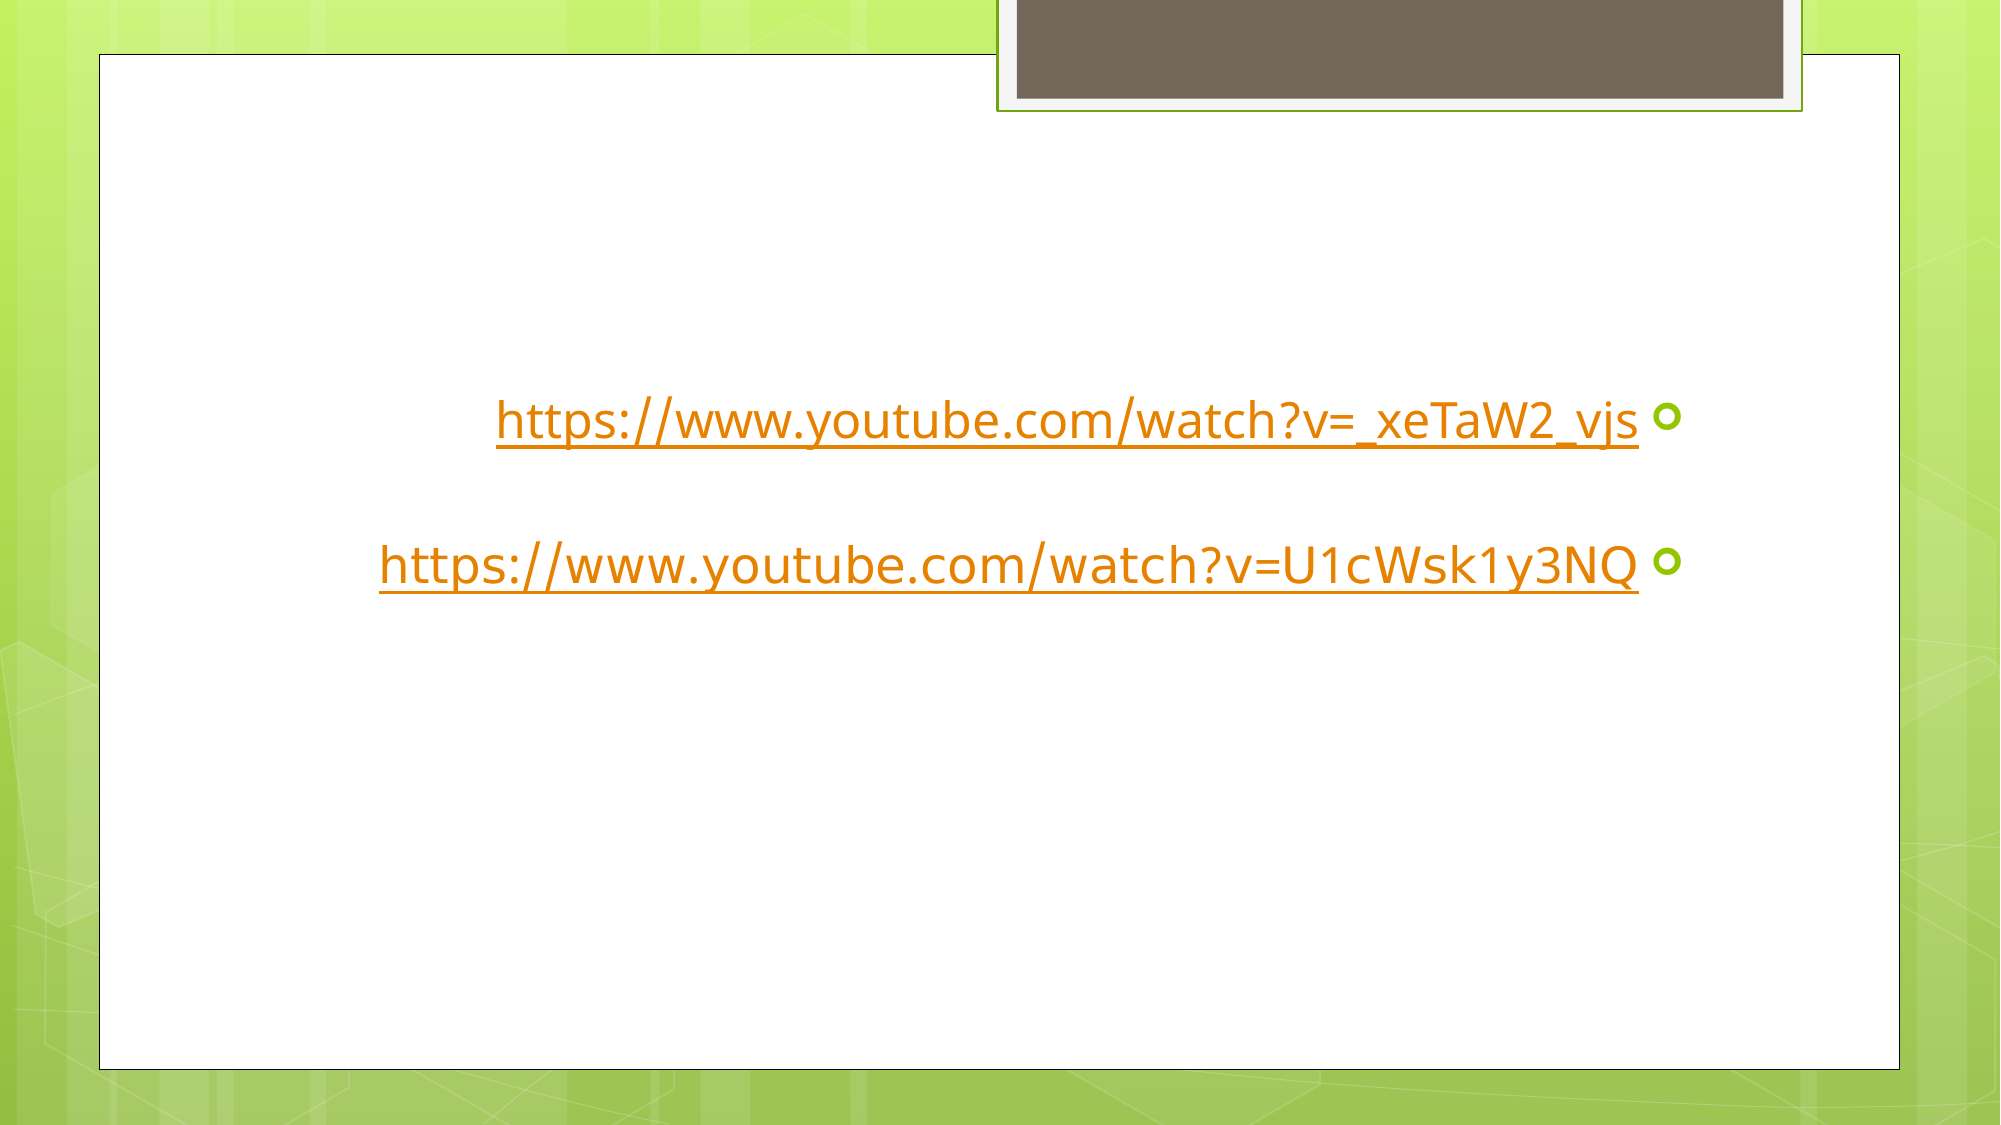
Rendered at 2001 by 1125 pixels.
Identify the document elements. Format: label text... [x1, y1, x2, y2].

list https://www.youtube.com/watch?v=_xeTaW2_vjs https://www.youtube.com/watch?v=U1cWsk1y3NQ [228, 381, 1711, 957]
